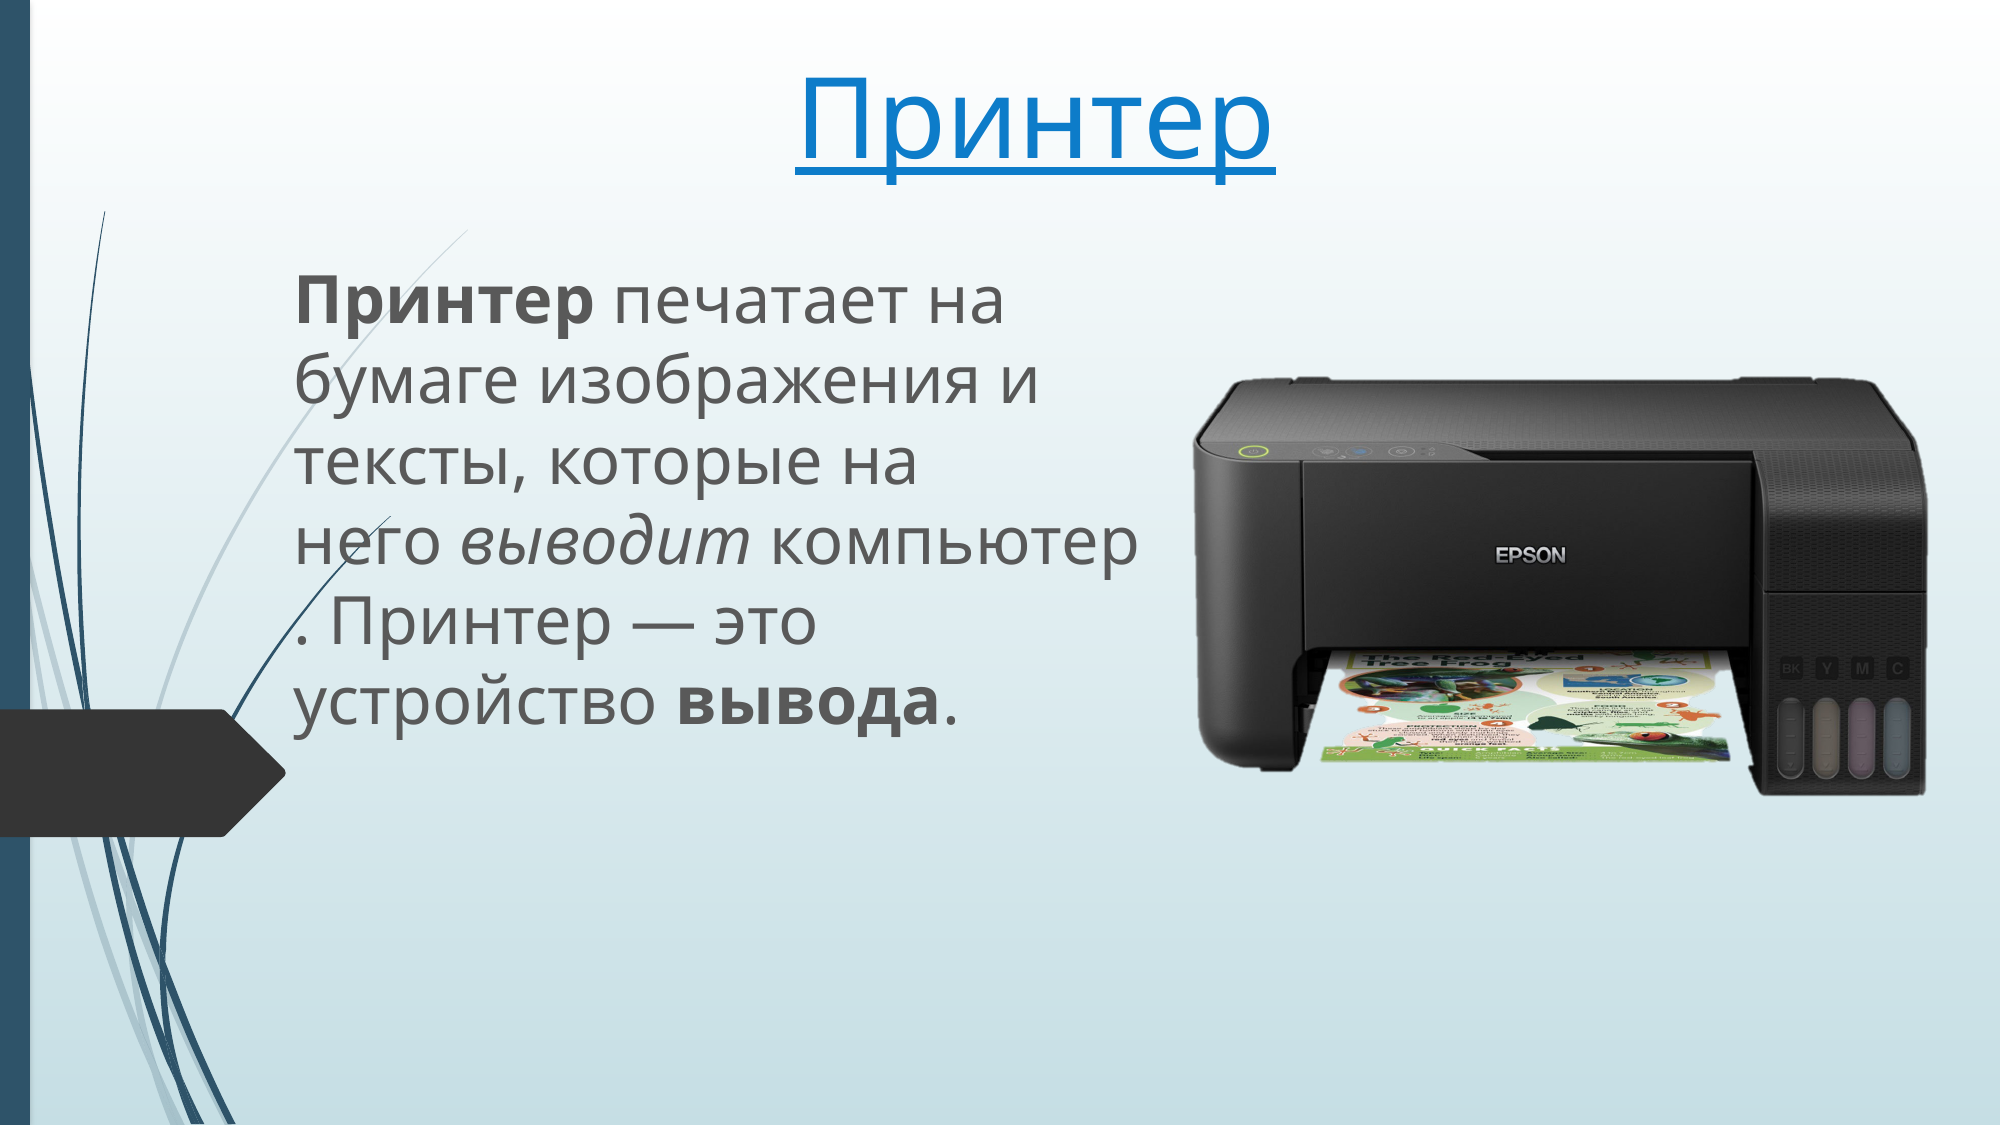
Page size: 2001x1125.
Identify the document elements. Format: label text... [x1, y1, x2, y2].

title Принтер [780, 0, 1325, 207]
subtitle Принтер печатает на бумаге изображения и тексты, которые на него выводит компьютер. Принтер — это устройство вывода. [278, 249, 1159, 1020]
picture [1180, 206, 1940, 967]
